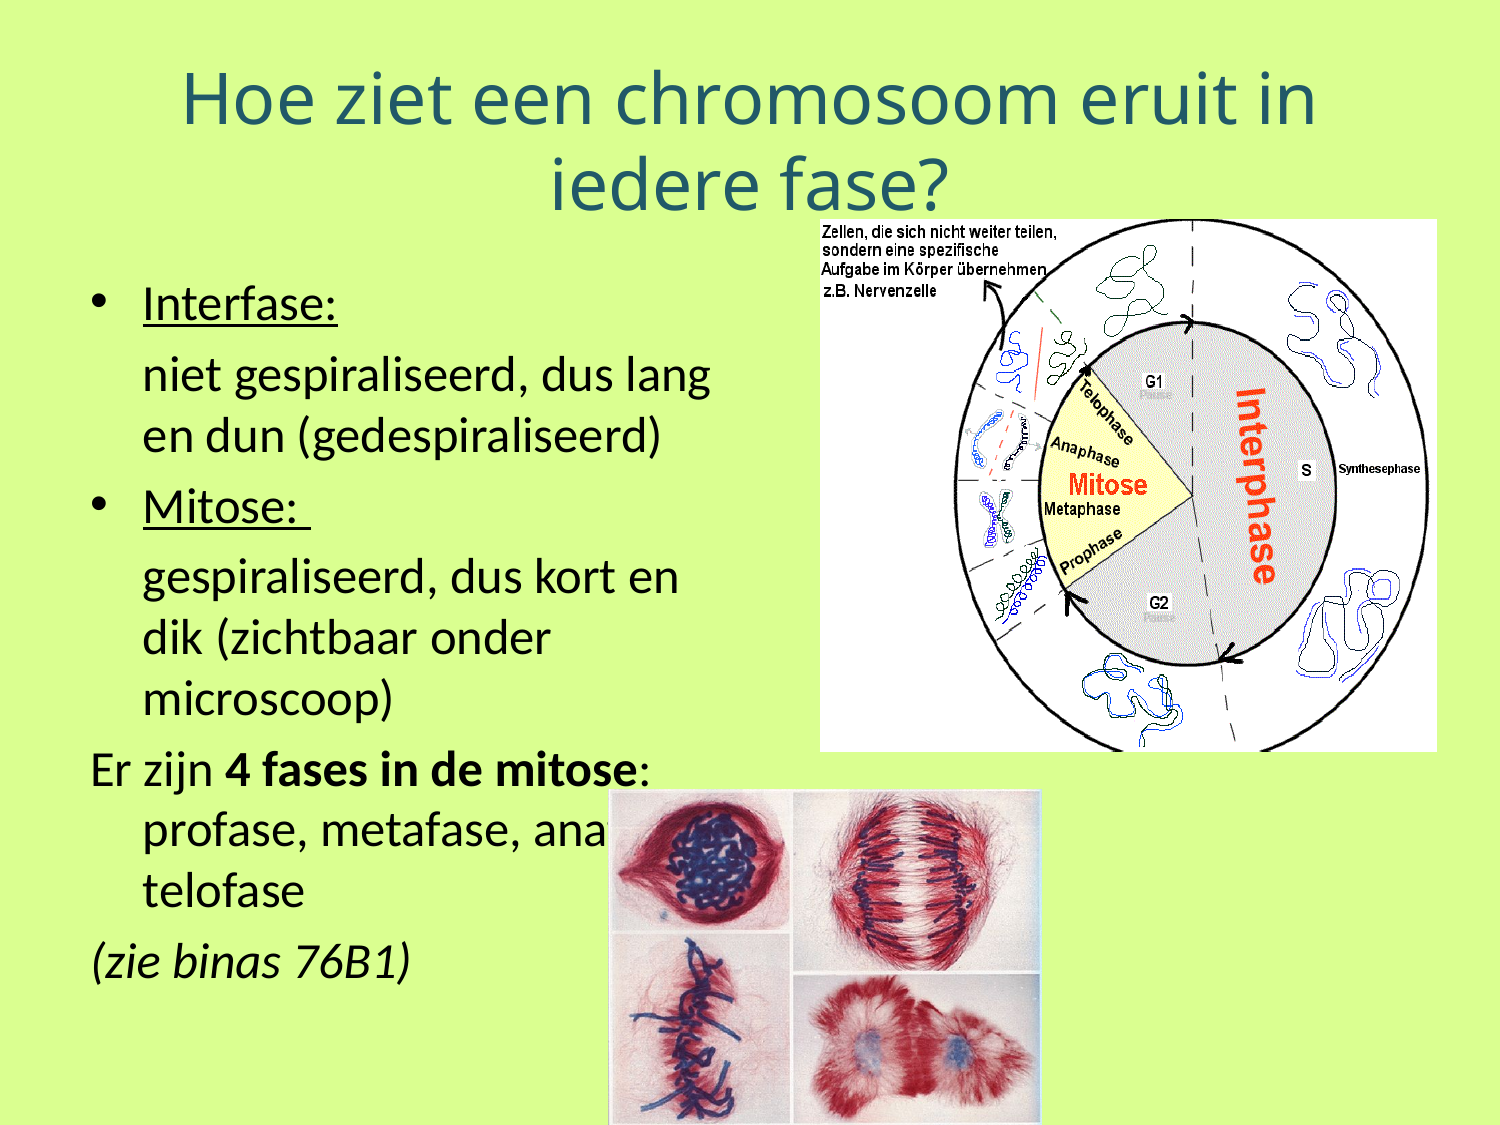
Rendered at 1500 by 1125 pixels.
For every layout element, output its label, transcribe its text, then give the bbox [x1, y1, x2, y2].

picture [608, 788, 1042, 1125]
title Hoe ziet een chromosoom eruit in iedere fase? [75, 45, 1425, 233]
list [820, 219, 1437, 752]
list Interfase: niet gespiraliseerd, dus lang en dun (gedespiraliseerd) Mitose: gespiraliseerd, dus kort en dik (zichtbaar onder microscoop) Er zijn 4 fases in de mitose: profase, metafase, anafase, telofase (zie binas 76B1) [75, 262, 738, 1005]
